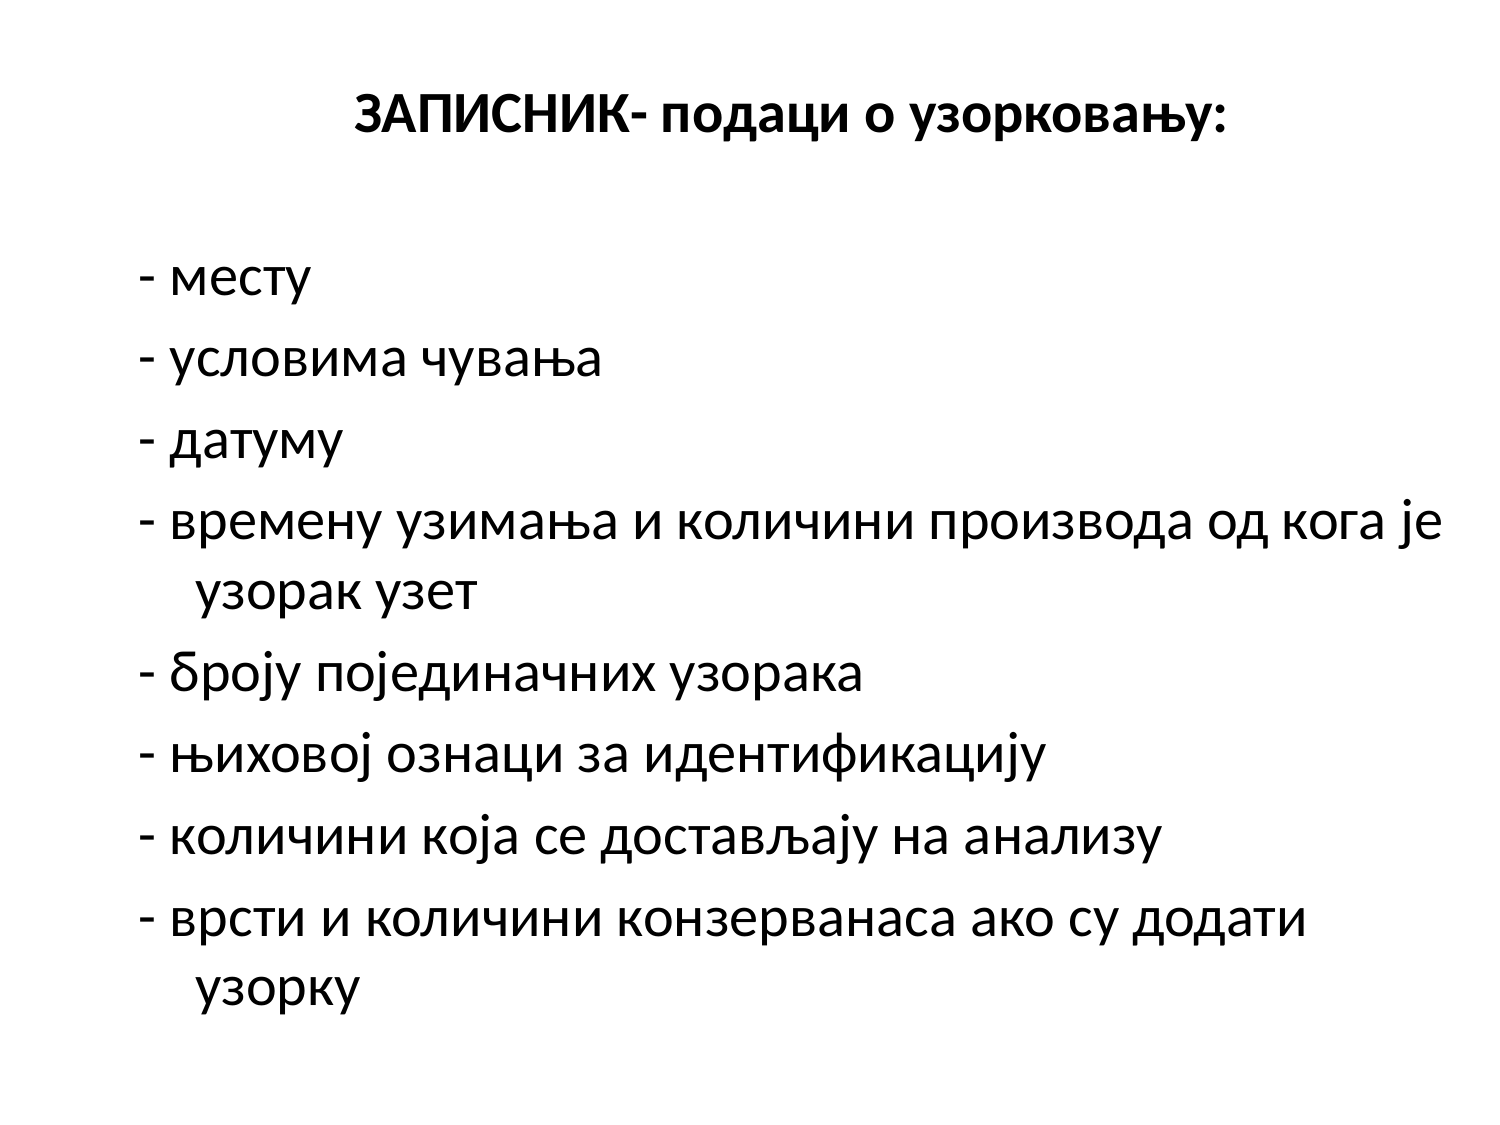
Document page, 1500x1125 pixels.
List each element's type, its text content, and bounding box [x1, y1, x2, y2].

list ЗАПИСНИК- подаци о узорковању: - месту - условима чувања - датуму - времену узимања и количини производа од кога је узорак узет - броју појединачних узорака - њиховој ознаци за идентификацију - количини која се достављају на анализу - врсти и количини конзерванаса ако су додати узорку [123, 66, 1459, 1047]
